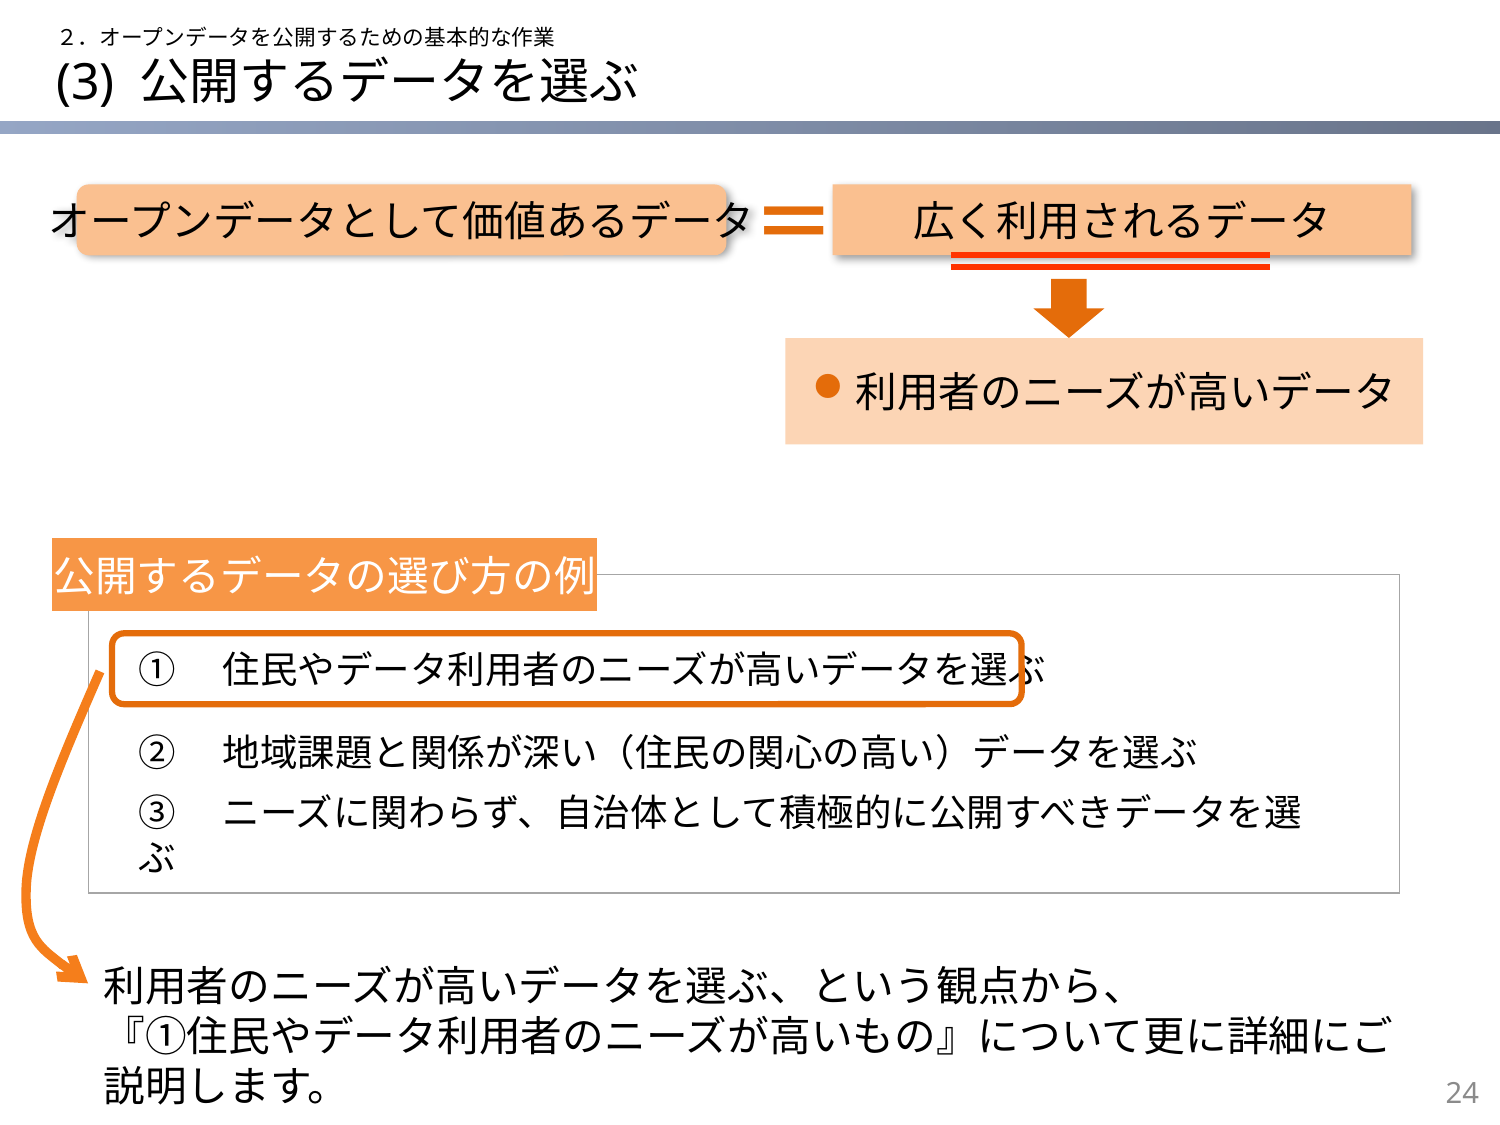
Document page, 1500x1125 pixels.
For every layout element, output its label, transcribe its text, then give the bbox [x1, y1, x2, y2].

text_box [25, 671, 101, 984]
text_box 公開するデータの選び方の例 [52, 538, 597, 611]
slide_number 23 [1411, 1070, 1495, 1118]
text_box ③ ニーズに関わらず、自治体として積極的に公開すべきデータを選ぶ [123, 798, 1347, 870]
text_box [111, 632, 1023, 706]
text_box 利用者のニーズが高いデータ [784, 337, 1424, 445]
text_box [87, 573, 1401, 894]
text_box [950, 255, 1270, 268]
text_box ２．オープンデータを公開するための基本的な作業 [41, 19, 1471, 58]
text_box ① 住民やデータ利用者のニーズが高いデータを選ぶ [1015, 633, 1347, 705]
text_box オープンデータとして価値あるデータ [76, 184, 727, 256]
text_box ② 地域課題と関係が深い（住民の関心の高い）データを選ぶ [123, 715, 1347, 787]
text_box 広く利用されるデータ [832, 184, 1412, 256]
text_box 利用者のニーズが高いデータを選ぶ、という観点から、 『①住民やデータ利用者のニーズが高いもの』について更に詳細にご説明します。 [88, 952, 1436, 1075]
title (3) 公開するデータを選ぶ [41, 58, 1459, 119]
text_box [1030, 277, 1108, 337]
text_box ＝ [738, 184, 821, 256]
